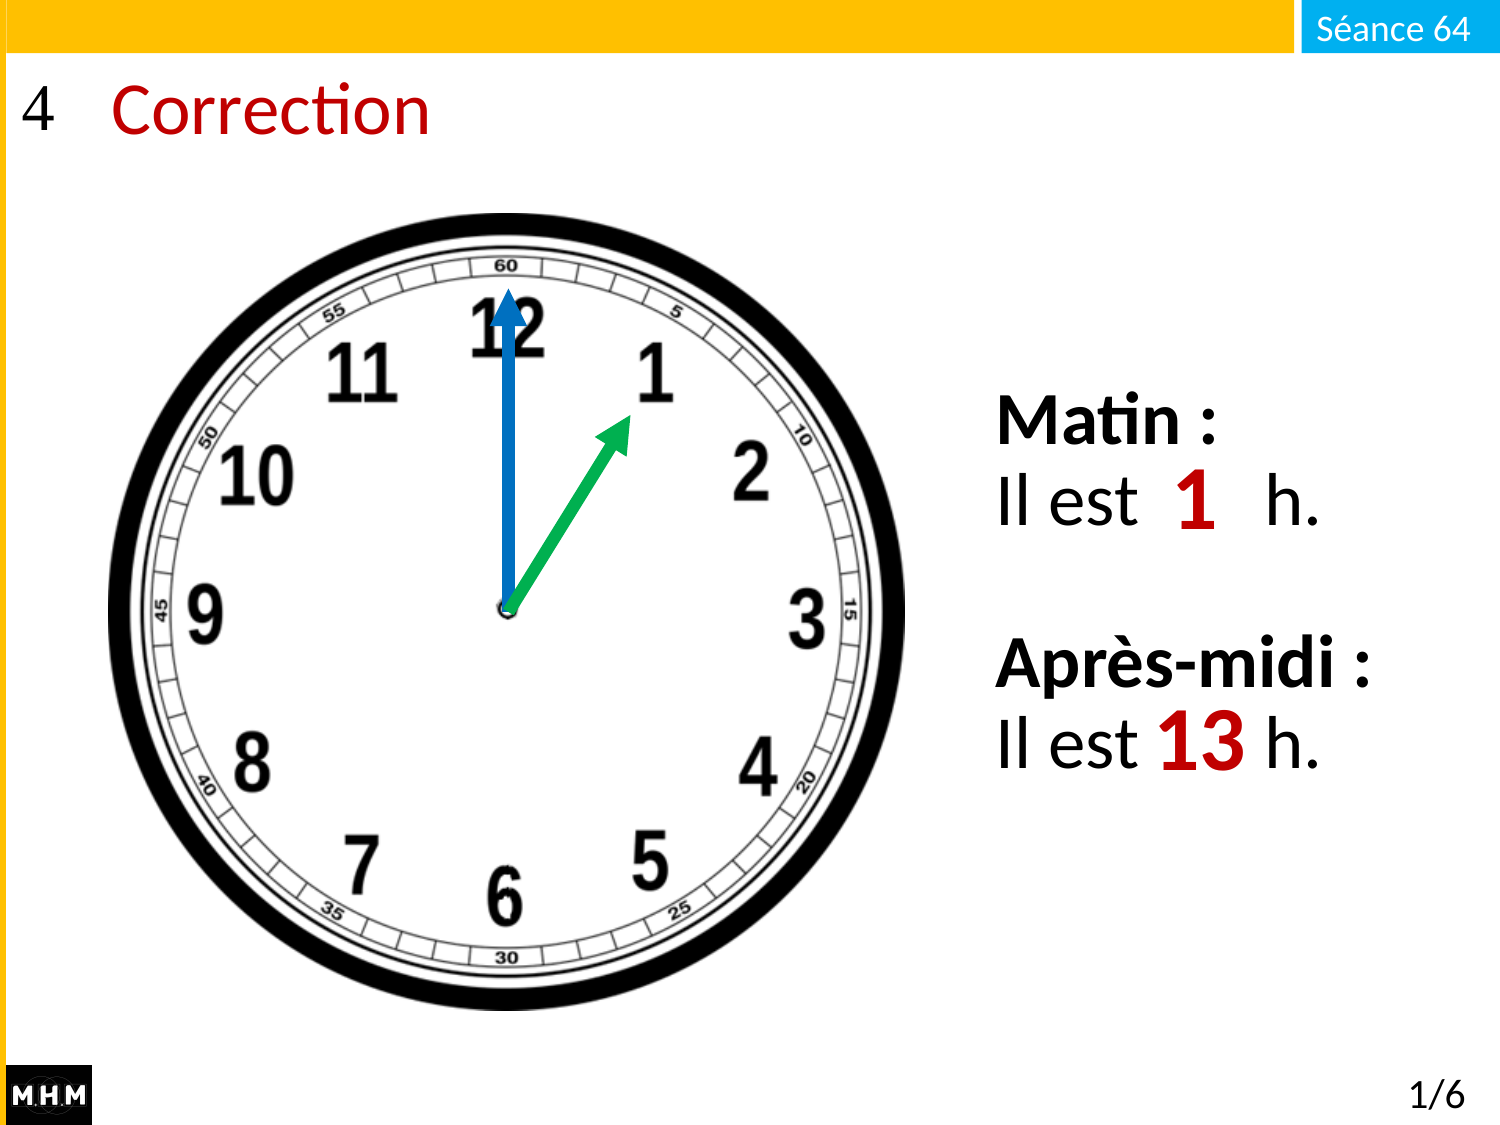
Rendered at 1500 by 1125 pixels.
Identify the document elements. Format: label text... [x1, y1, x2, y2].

text_box 1 [1145, 450, 1244, 550]
list 1/6 [1373, 1064, 1500, 1125]
text_box Matin : Il est . . . h. Après-midi : Il est . . . h. [980, 301, 1500, 863]
picture [108, 213, 905, 1011]
title Correction [96, 60, 1391, 160]
text_box 13 [1138, 691, 1262, 791]
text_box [508, 414, 631, 612]
picture [6, 1065, 92, 1125]
